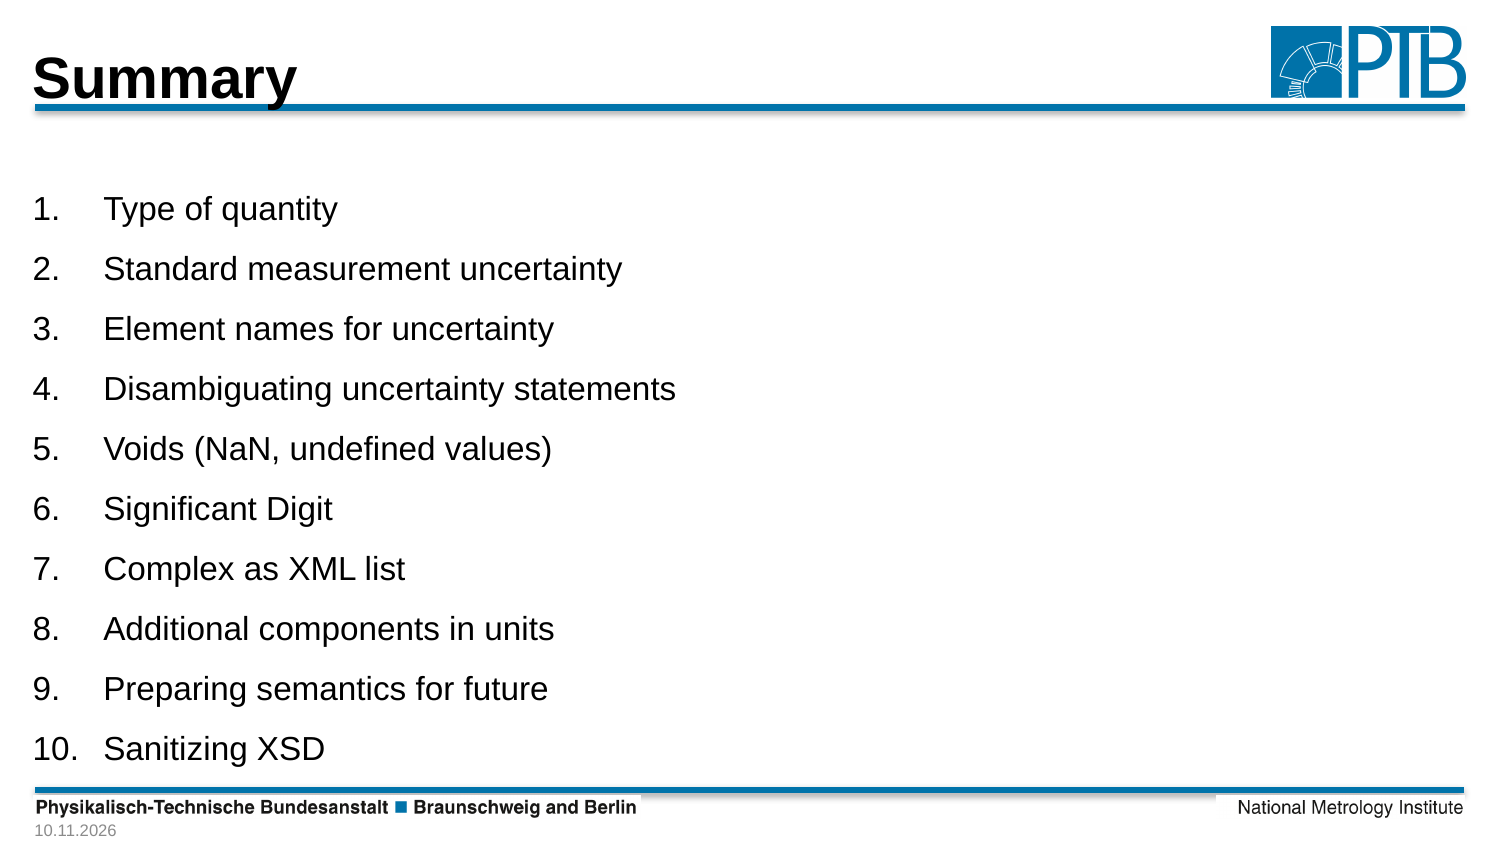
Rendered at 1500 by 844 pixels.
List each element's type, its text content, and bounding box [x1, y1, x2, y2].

picture [1459, 80, 1467, 98]
picture [1216, 795, 1465, 819]
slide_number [19, 815, 669, 844]
picture [33, 795, 641, 815]
list Type of quantity Standard measurement uncertainty Element names for uncertainty Disambiguating uncertainty statements Voids (NaN, undefined values) Significant Digit Complex as XML list Additional components in units Preparing semantics for future Sanitizing XSD [17, 159, 1459, 780]
picture [1459, 26, 1467, 75]
title Summary [17, 26, 1459, 123]
